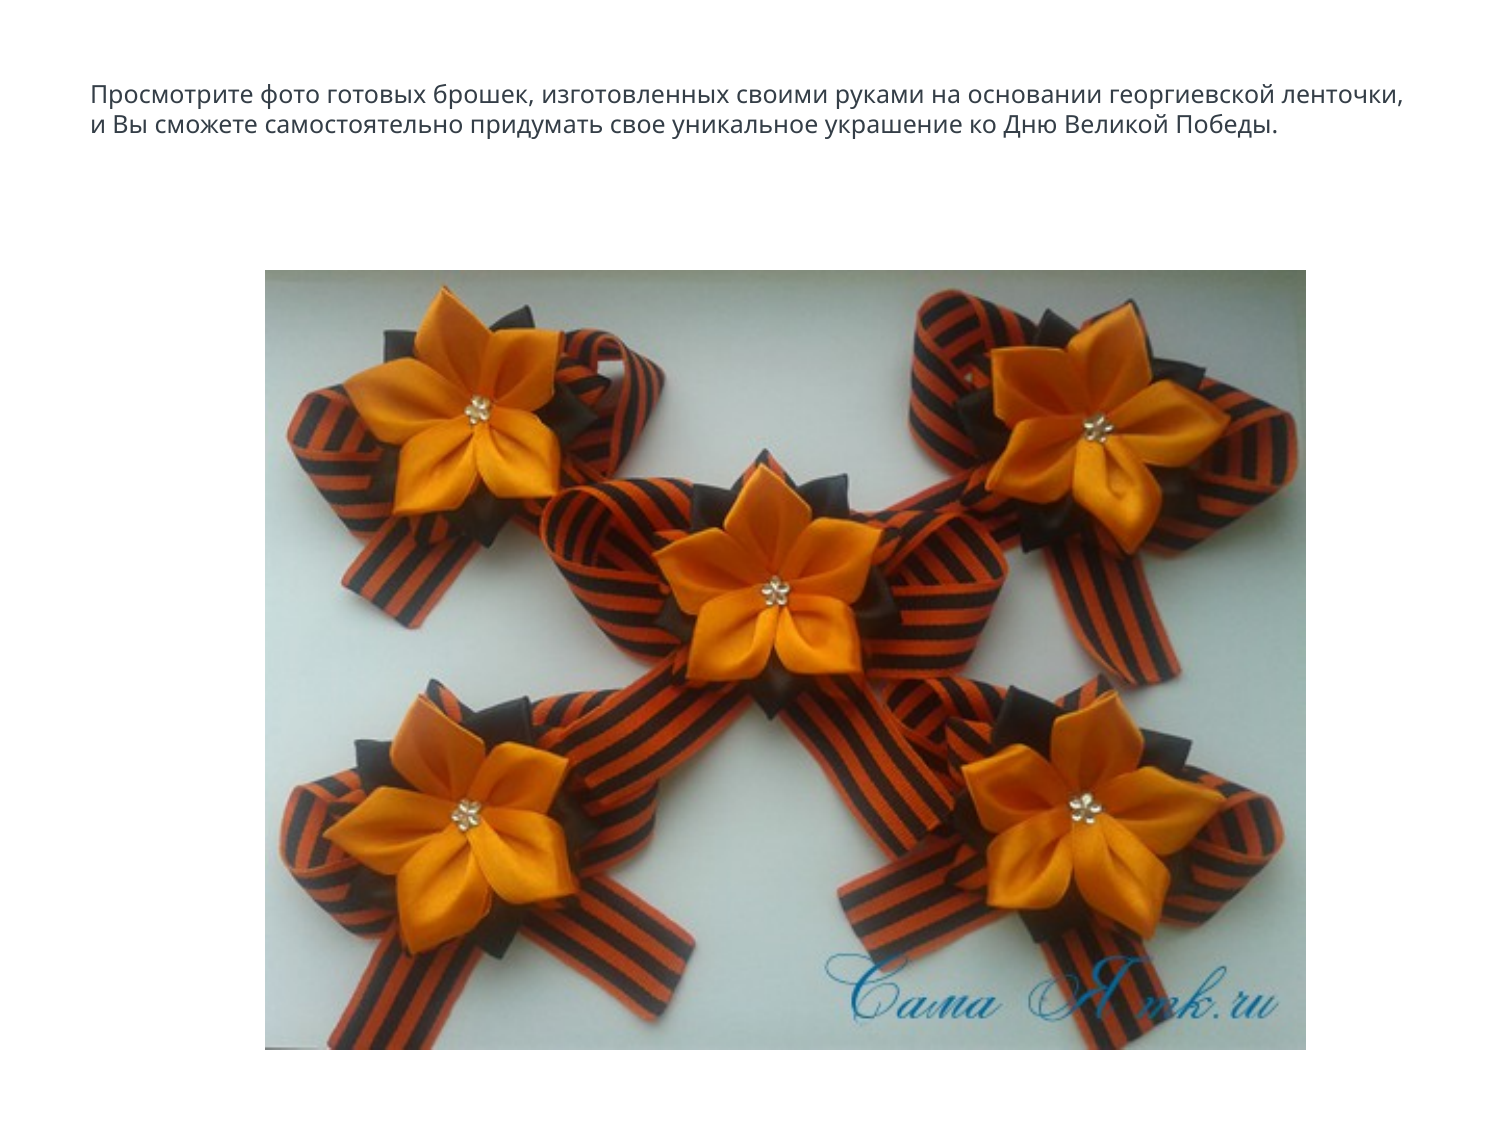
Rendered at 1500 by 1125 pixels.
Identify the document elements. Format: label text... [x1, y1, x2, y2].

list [265, 270, 1306, 1051]
title Просмотрите фото готовых брошек, изготовленных своими руками на основании георгиевской ленточки, и Вы сможете самостоятельно придумать свое уникальное украшение ко Дню Великой Победы. [75, 45, 1425, 233]
